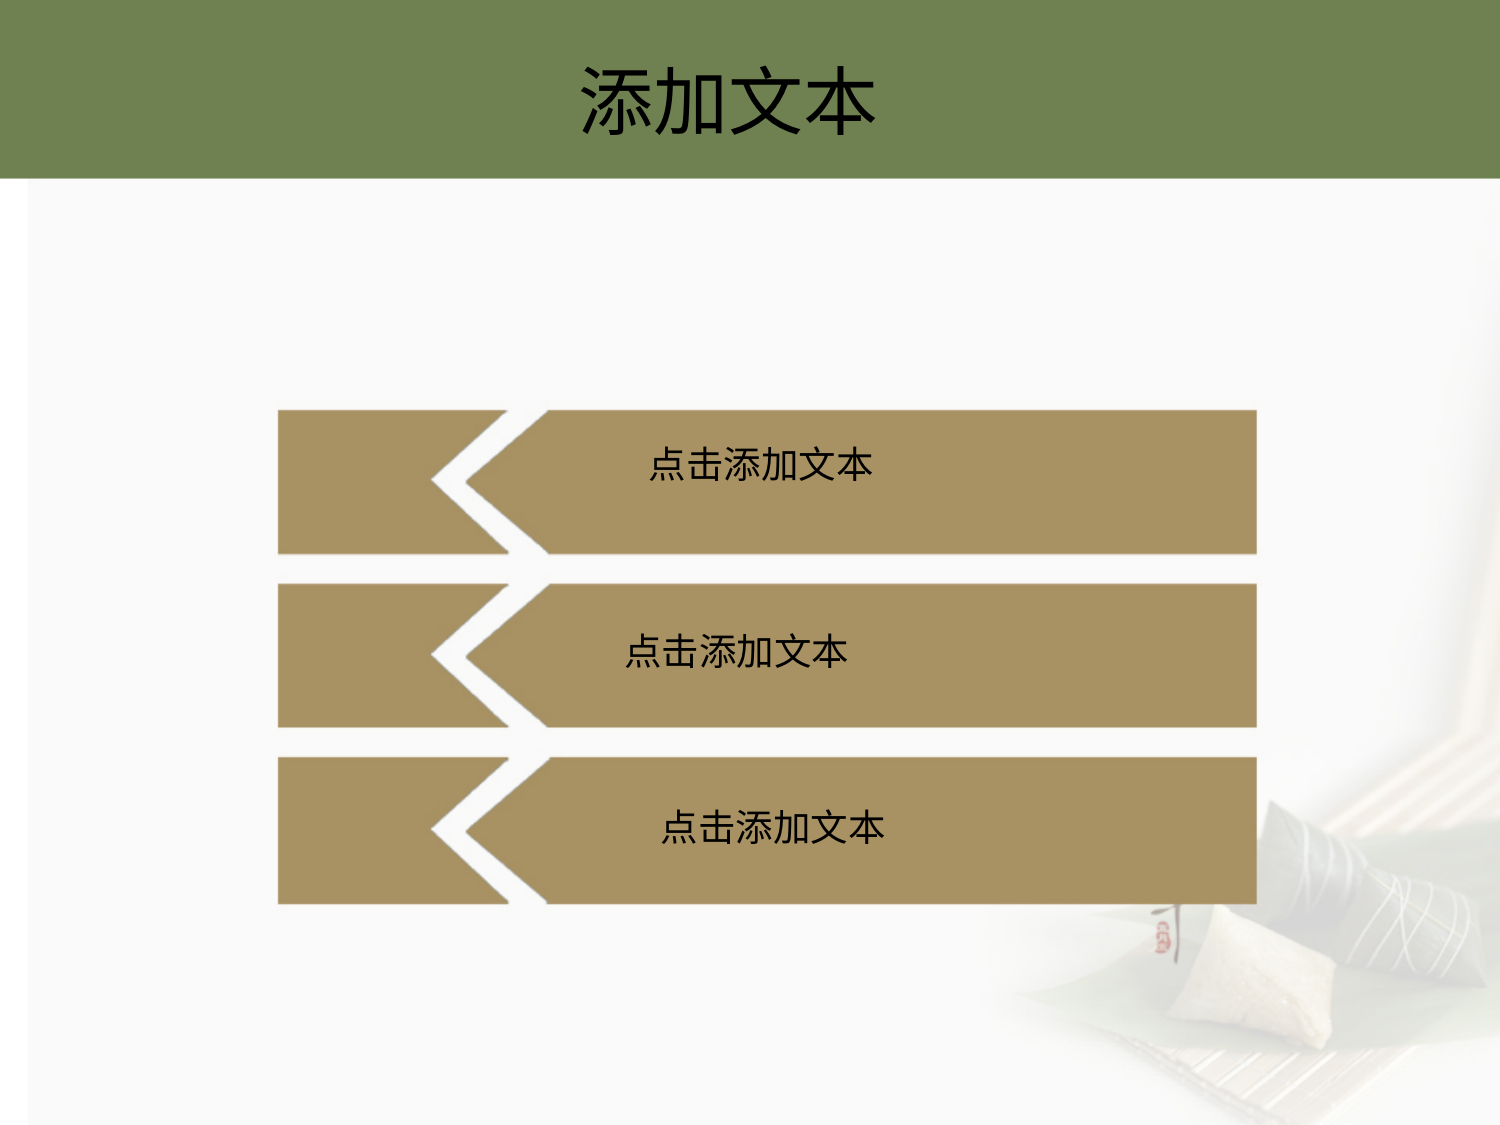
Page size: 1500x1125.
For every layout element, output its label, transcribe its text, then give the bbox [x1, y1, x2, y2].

text_box 点击添加文本 [634, 433, 889, 494]
text_box 添加文本 [564, 46, 894, 152]
picture [0, 0, 1500, 1125]
text_box 点击添加文本 [609, 621, 903, 681]
text_box 点击添加文本 [645, 796, 901, 857]
